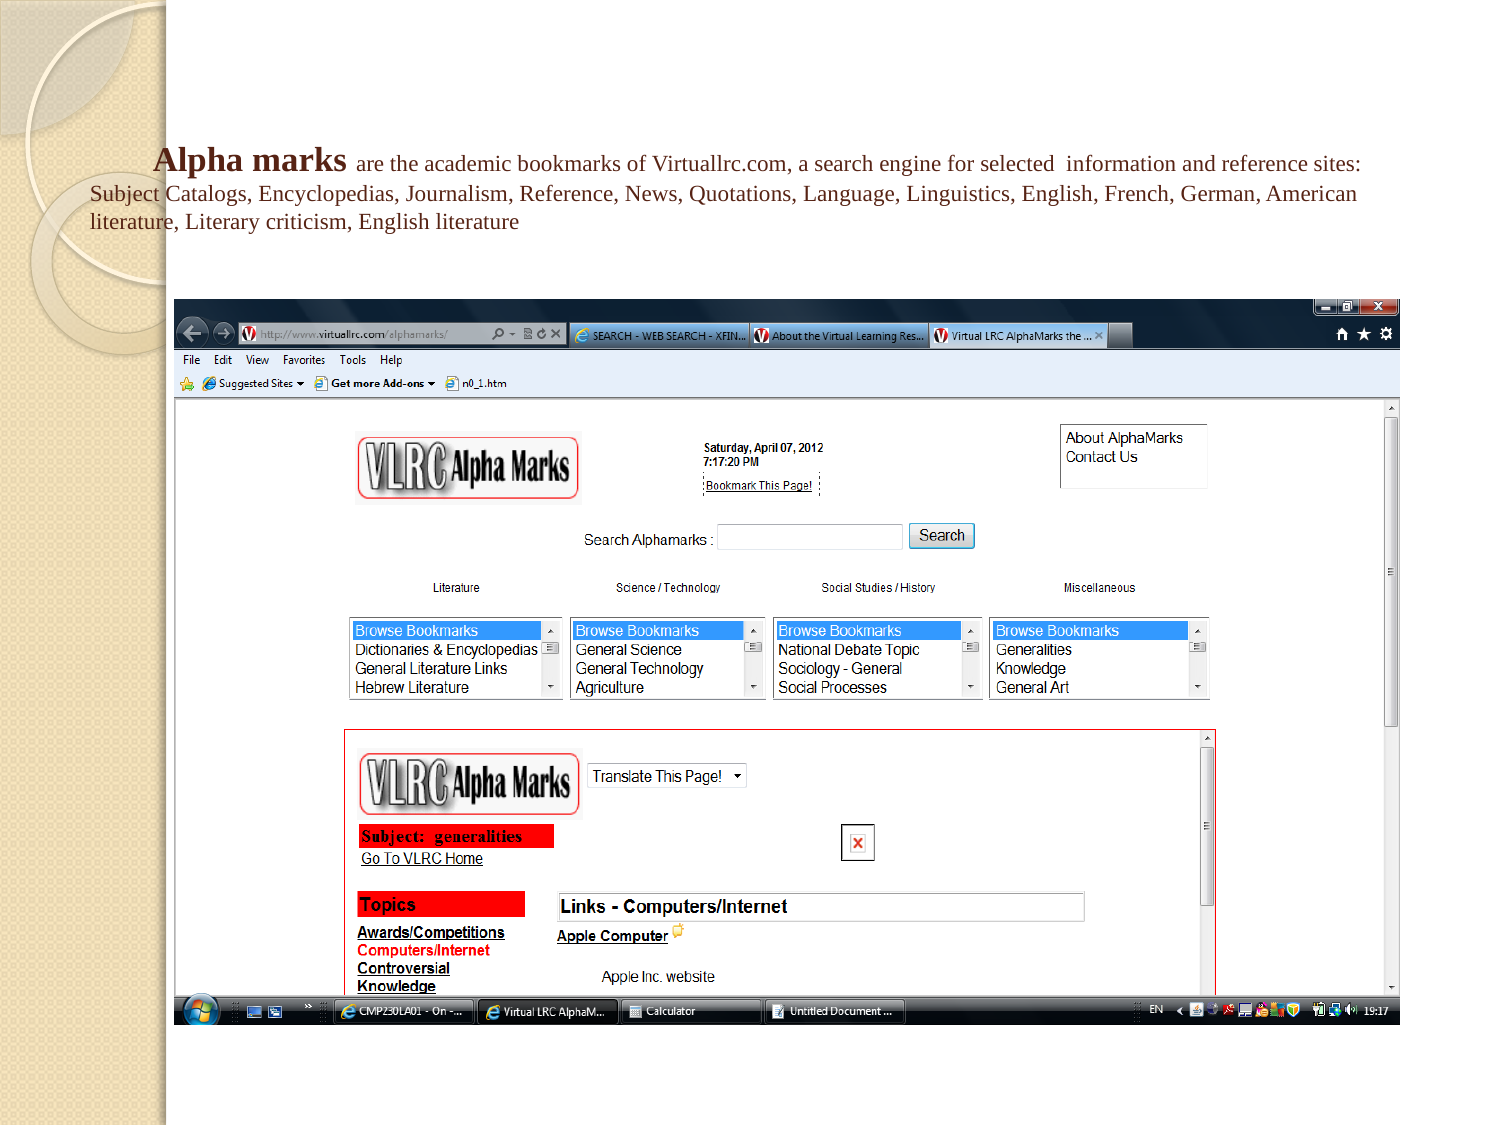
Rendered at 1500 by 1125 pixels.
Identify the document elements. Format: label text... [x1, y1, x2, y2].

title Alpha marks are the academic bookmarks of Virtuallrc.com, a search engine for selected information and reference sites: Subject Catalogs, Encyclopedias, Journalism, Reference, News, Quotations, Language, Linguistics, English, French, German, American literature, Literary criticism, English literature [75, 45, 1425, 375]
picture [174, 299, 1401, 1026]
